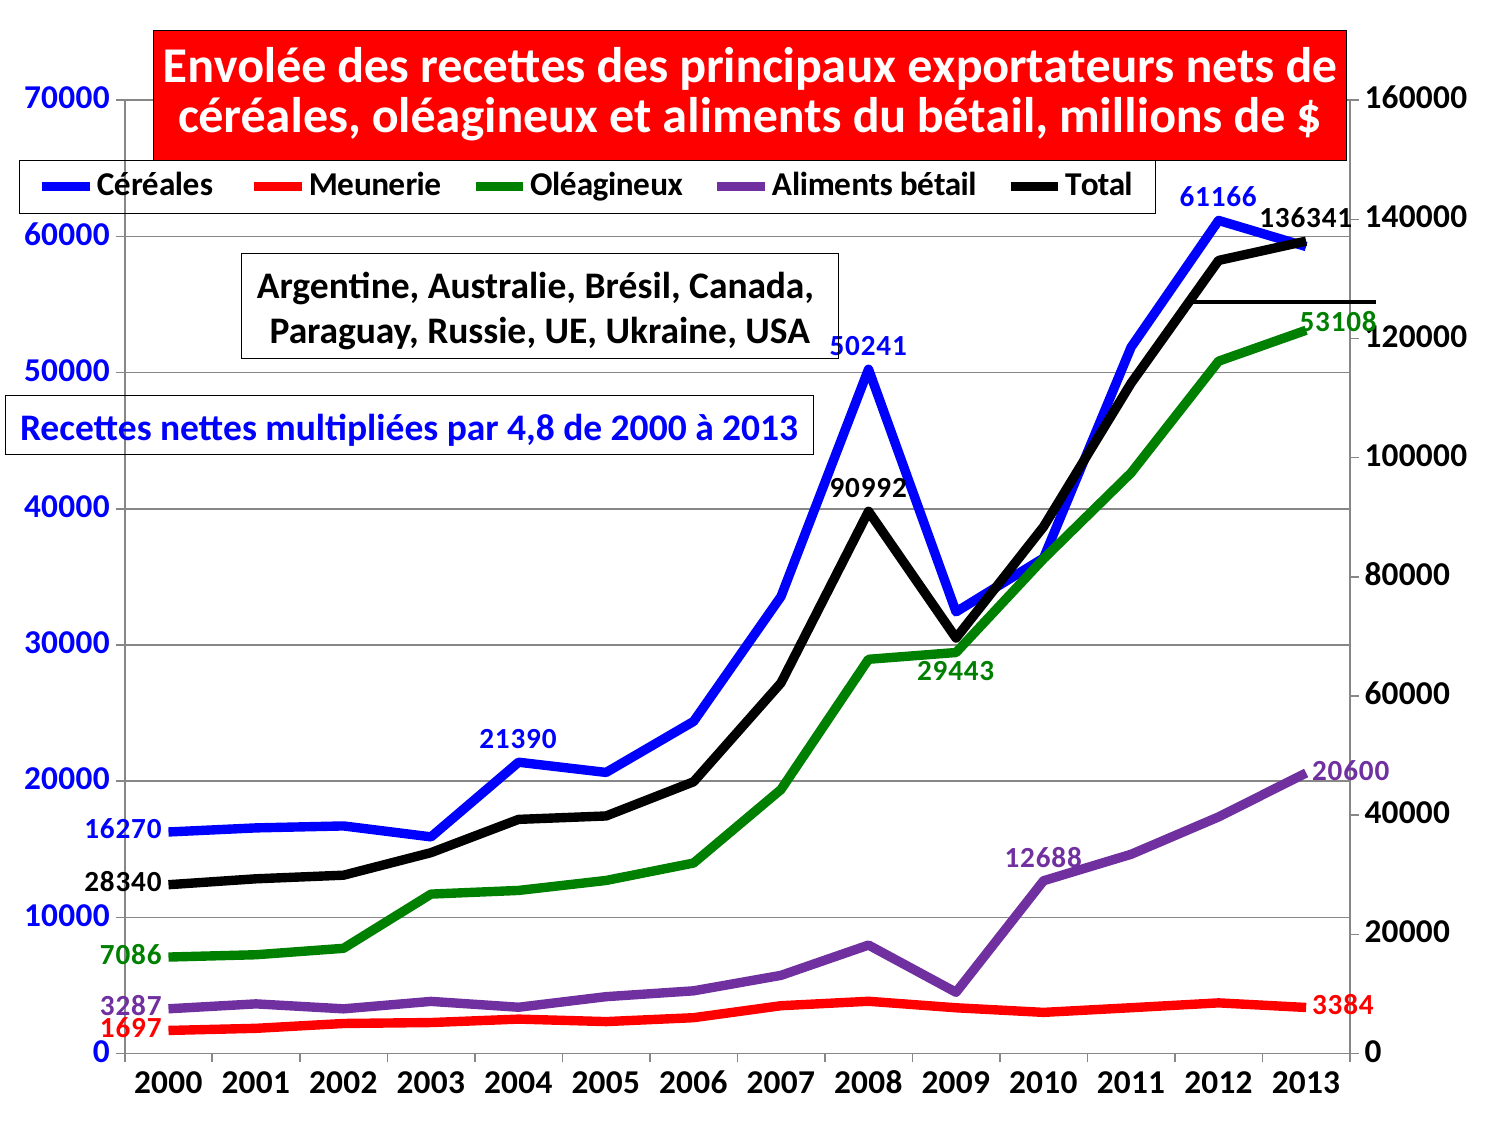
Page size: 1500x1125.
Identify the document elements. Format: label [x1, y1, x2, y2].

chart [0, 0, 1500, 1125]
